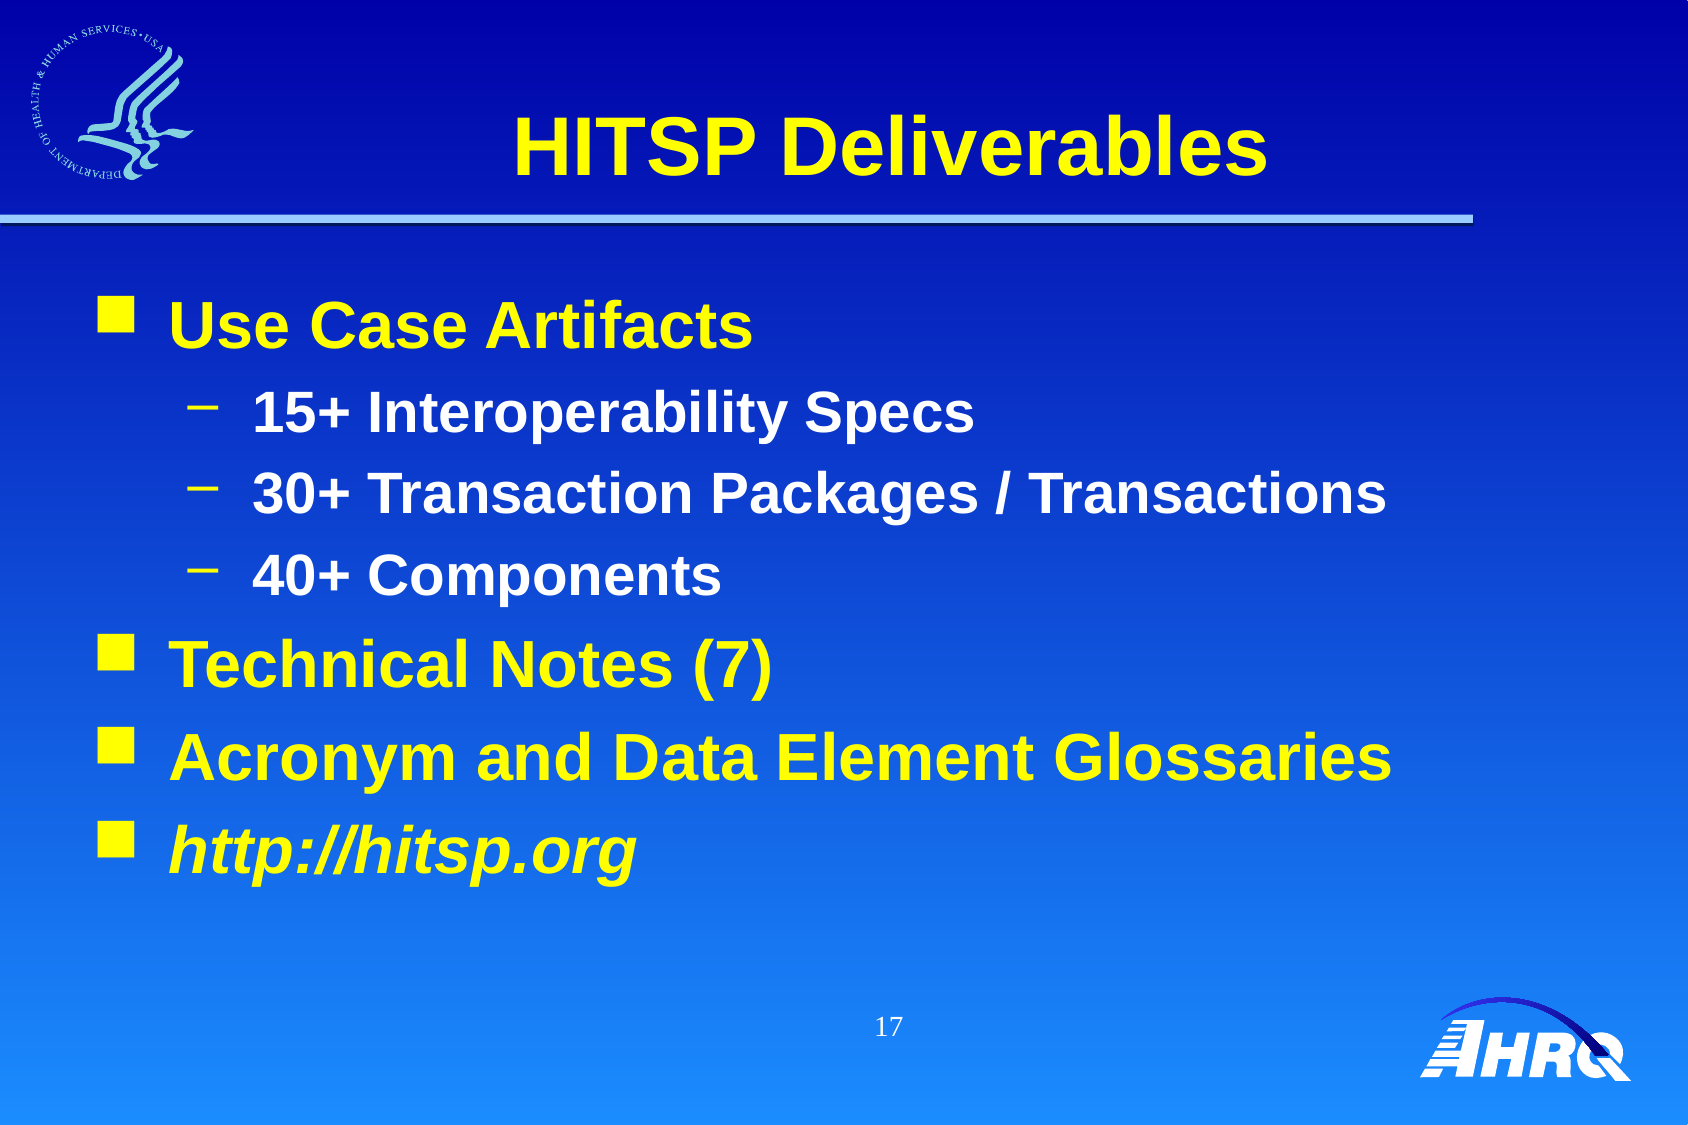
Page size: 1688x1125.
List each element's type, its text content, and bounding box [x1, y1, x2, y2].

slide_number 17 [468, 999, 919, 1079]
list Use Case Artifacts 15+ Interoperability Specs 30+ Transaction Packages / Transactions 40+ Components Technical Notes (7) Acronym and Data Element Glossaries http://hitsp.org [77, 274, 1629, 848]
title HITSP Deliverables [218, 56, 1588, 202]
